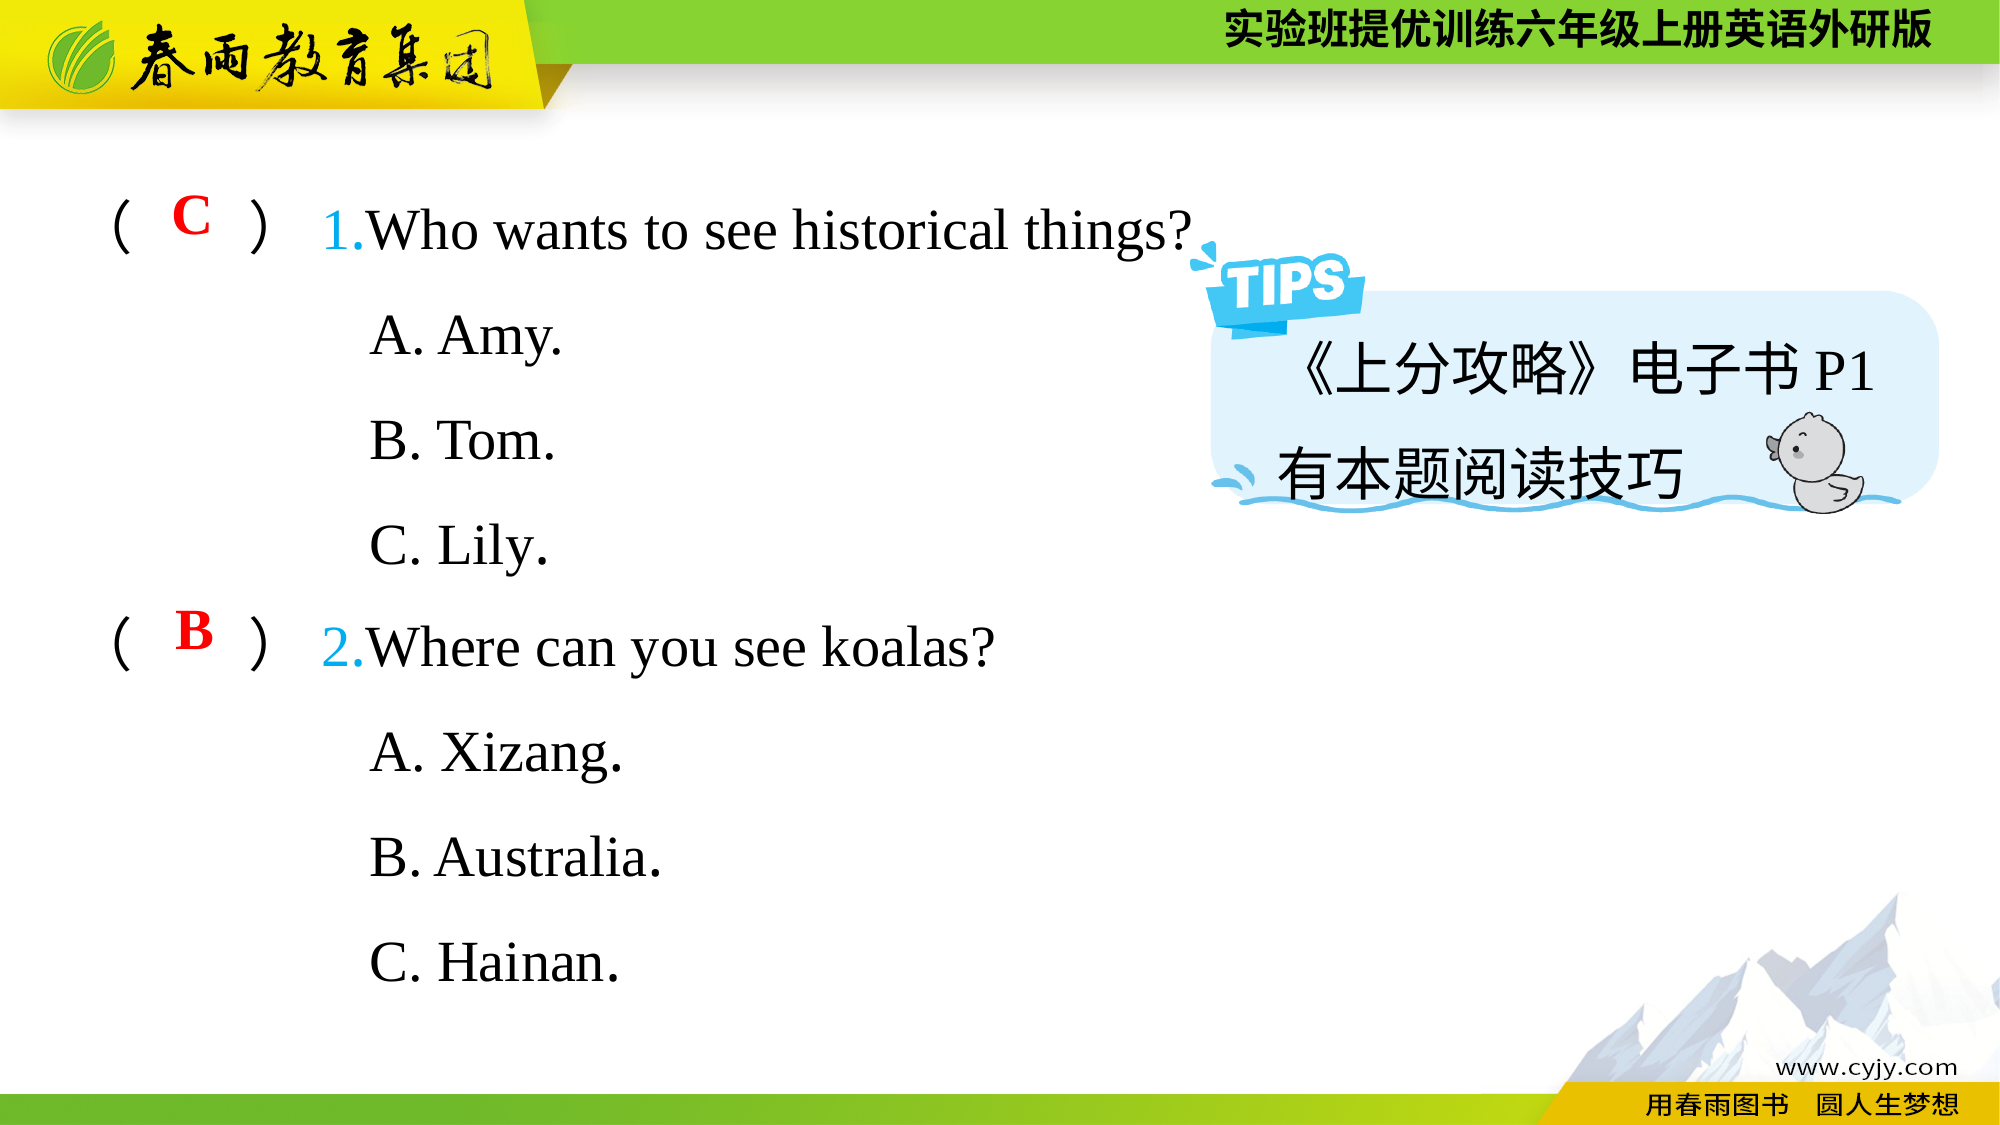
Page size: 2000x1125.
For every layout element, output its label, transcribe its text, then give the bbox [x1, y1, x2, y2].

text_box （ ）2.Where can you see koalas? A. Xizang. B. Australia. C. Hainan. [59, 565, 1944, 1001]
picture [0, 0, 2000, 1125]
list （ ）1.Who wants to see historical things? A. Amy. B. Tom. C. Lily. [59, 149, 1944, 565]
text_box C [156, 168, 221, 254]
text_box B [161, 583, 244, 669]
